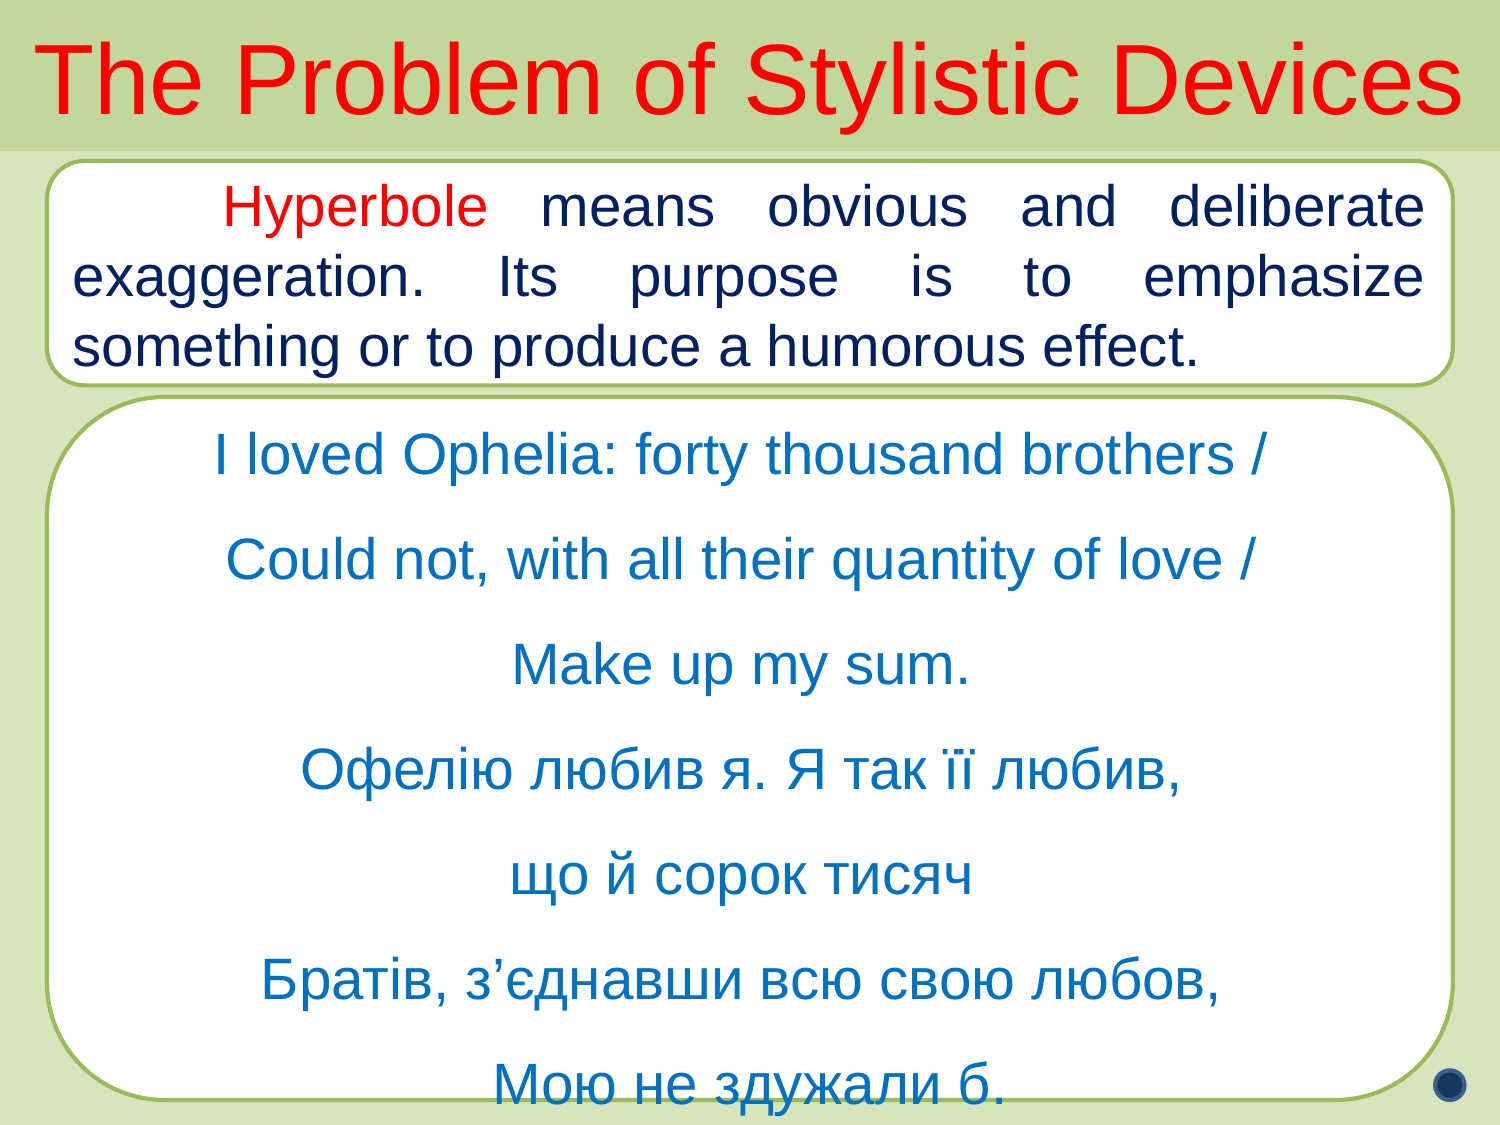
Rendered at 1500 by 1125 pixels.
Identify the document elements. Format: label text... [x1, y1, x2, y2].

text_box The Problem of Stylistic Devices [0, 0, 1500, 151]
text_box I loved Ophelia: forty thousand brothers / Could not, with all their quantity of love / Make up my sum. Офелію любив я. Я так її любив, що й сорок тисяч Братів, з’єднавши всю свою любов, Мою не здужали б. [44, 394, 1455, 1103]
text_box [1433, 1068, 1467, 1103]
text_box Hyperbole means obvious and deliberate exaggeration. Its purpose is to emphasize something or to produce a humorous effect. [44, 158, 1455, 388]
